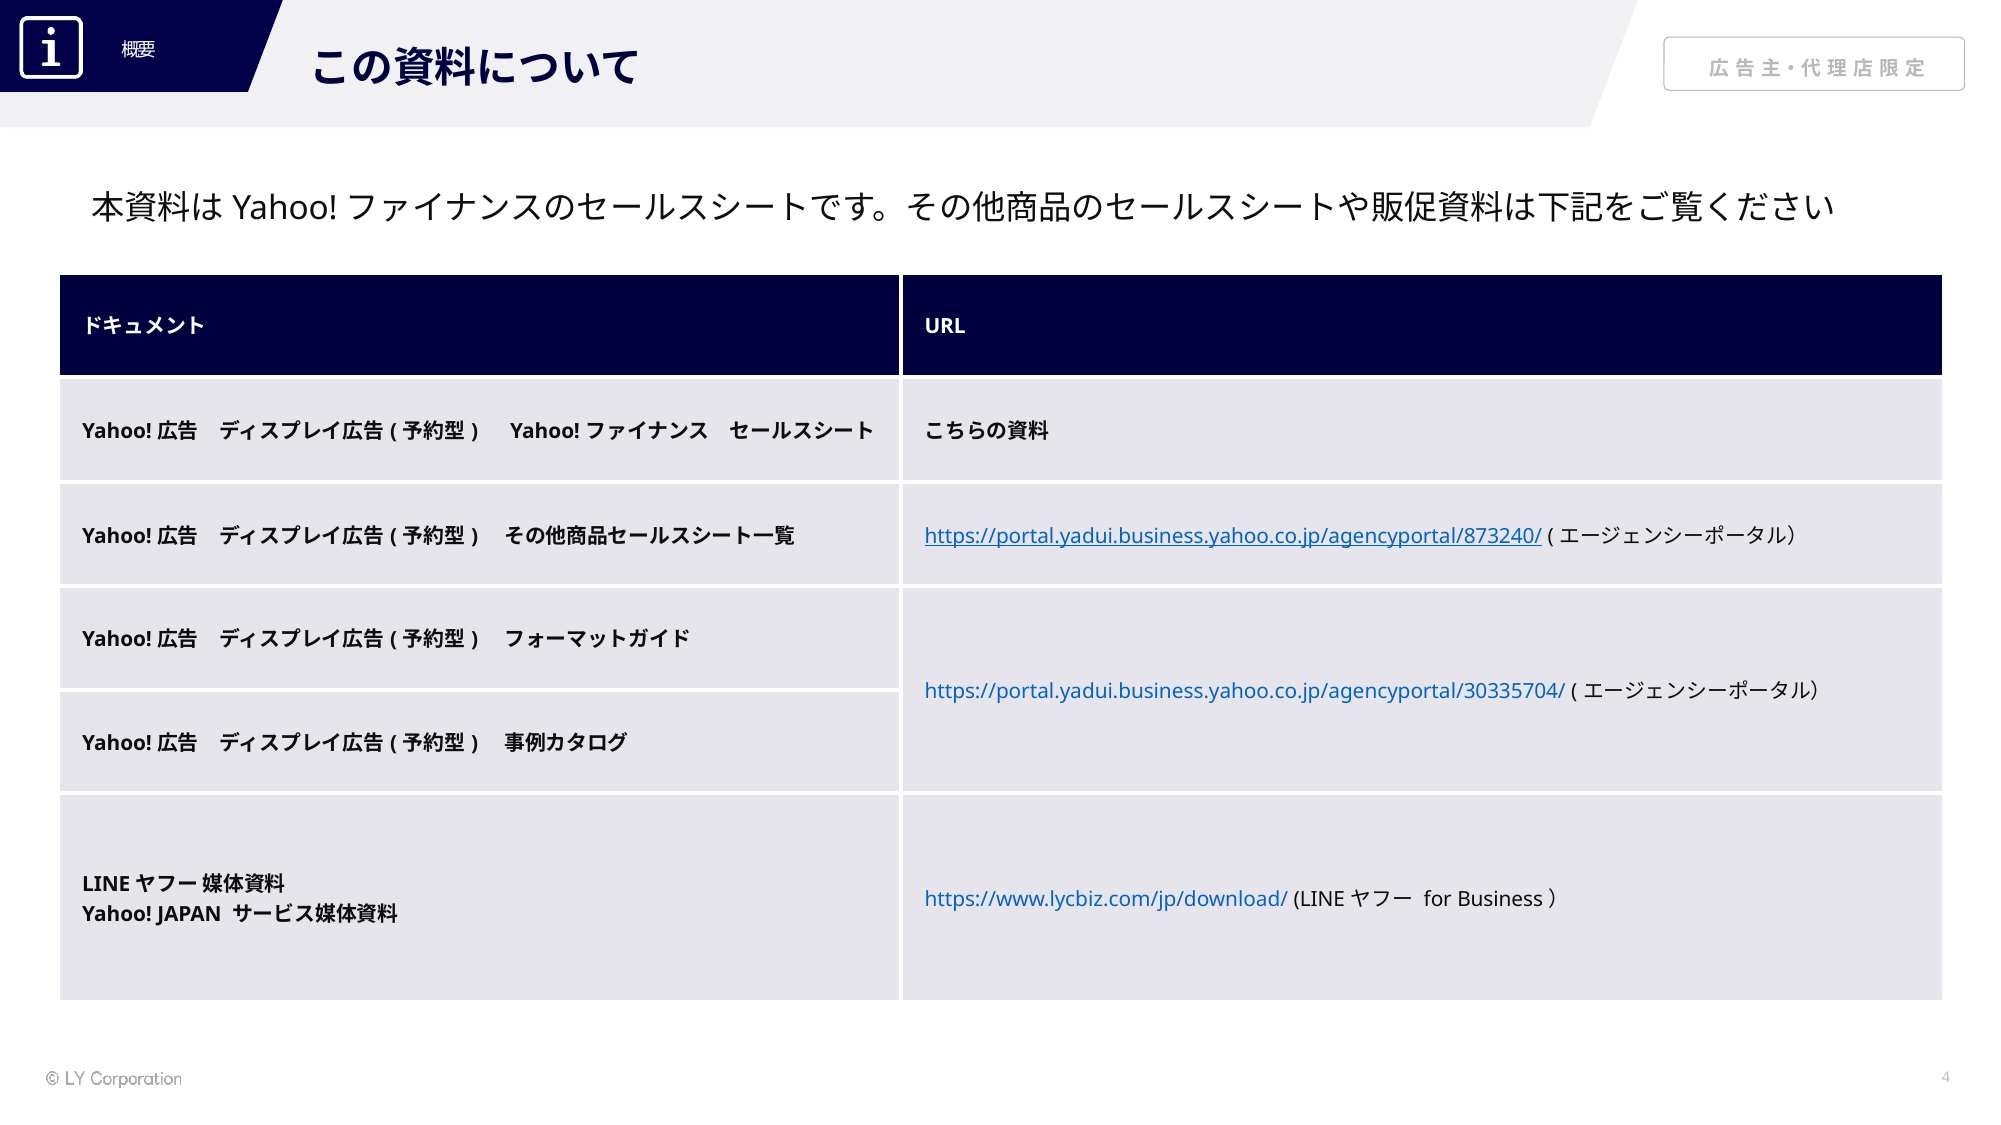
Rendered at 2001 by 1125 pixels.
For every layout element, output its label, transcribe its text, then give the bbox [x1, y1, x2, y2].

table_cell Yahoo!広告 ディスプレイ広告(予約型) フォーマットガイド [60, 588, 899, 688]
table_cell https://portal.yadui.business.yahoo.co.jp/agencyportal/30335704/ (エージェンシーポータル） [903, 588, 1942, 791]
table_cell Yahoo!広告 ディスプレイ広告(予約型) Yahoo!ファイナンス セールスシート [60, 379, 899, 480]
table_cell LINEヤフー 媒体資料 Yahoo! JAPAN サービス媒体資料 [60, 795, 899, 1000]
list この資料について [309, 41, 1645, 97]
table_cell Yahoo!広告 ディスプレイ広告(予約型) 事例カタログ [60, 692, 899, 791]
table_cell こちらの資料 [903, 379, 1942, 480]
table_header ドキュメント [60, 275, 899, 375]
picture [46, 1071, 181, 1088]
picture [9, 5, 92, 87]
list 概要 [97, 13, 180, 81]
table_header URL [903, 275, 1942, 375]
table_cell https://www.lycbiz.com/jp/download/ (LINEヤフー for Business） [903, 795, 1942, 1000]
table_cell https://portal.yadui.business.yahoo.co.jp/agencyportal/873240/ (エージェンシーポータル） [903, 484, 1942, 584]
table_cell Yahoo!広告 ディスプレイ広告(予約型) その他商品セールスシート一覧 [60, 484, 899, 584]
text_box 本資料はYahoo!ファイナンスのセールスシートです。その他商品のセールスシートや販促資料は下記をご覧ください [91, 174, 1863, 227]
